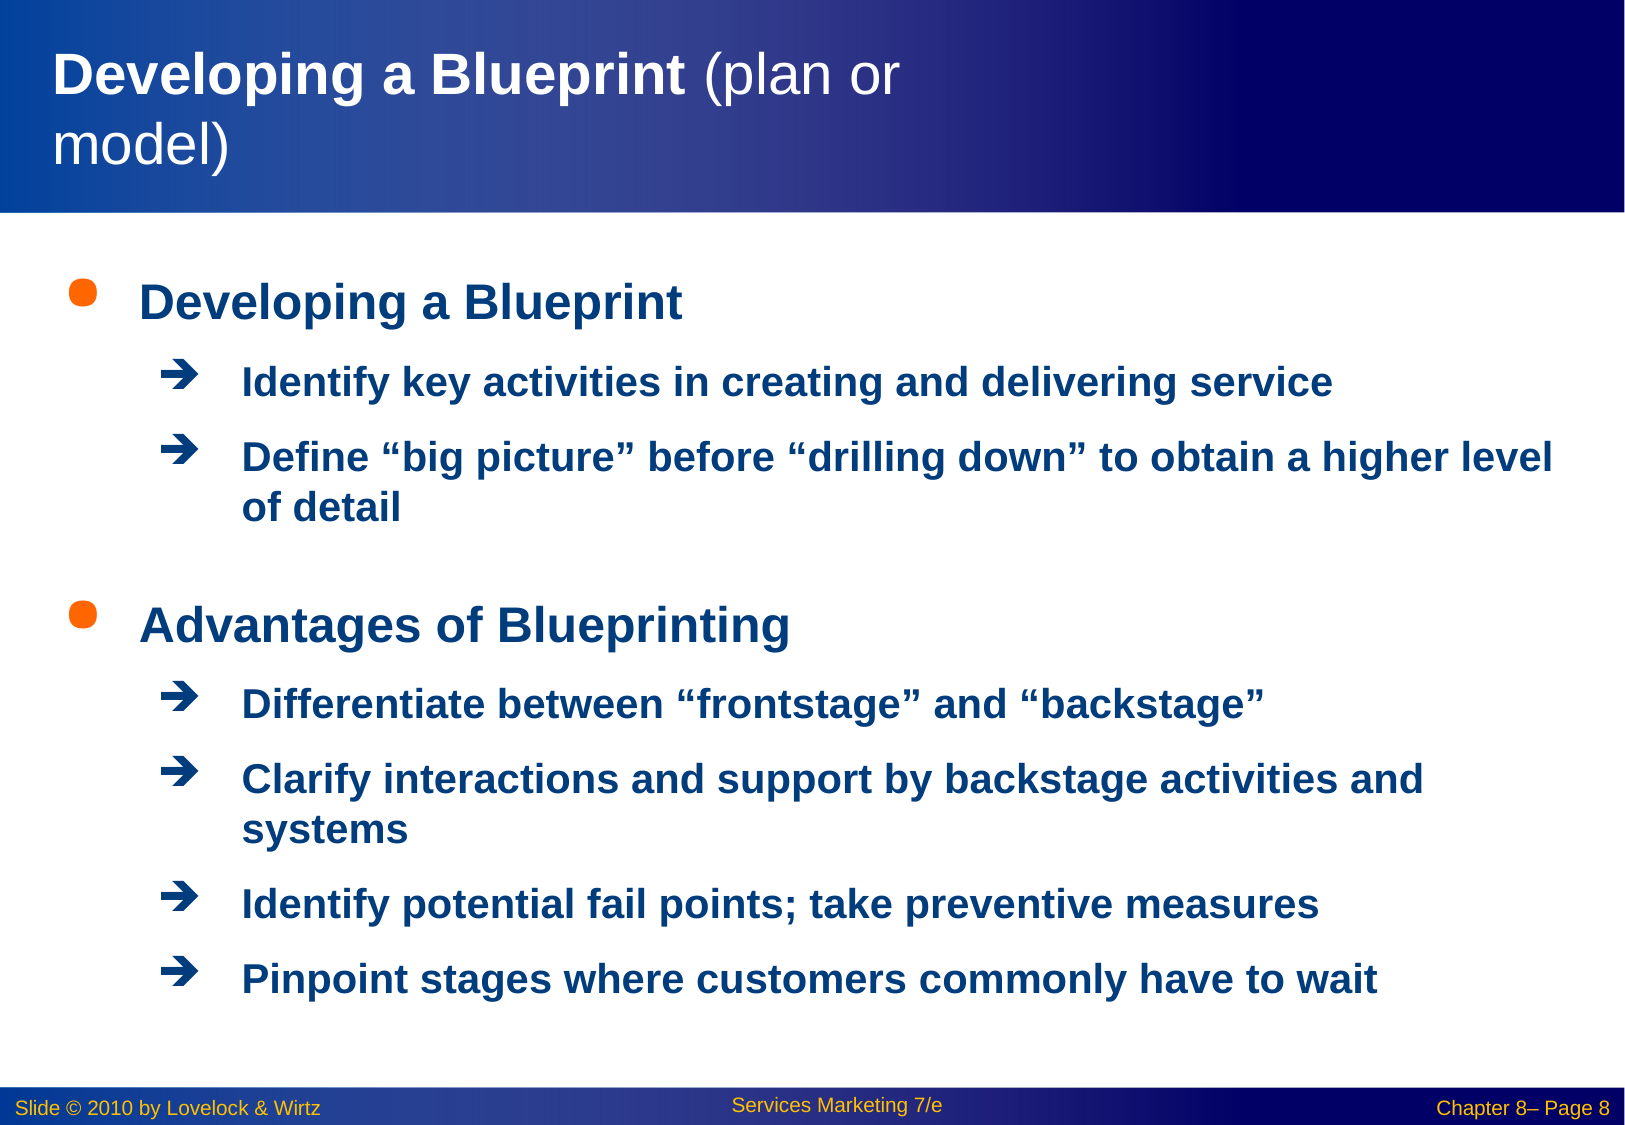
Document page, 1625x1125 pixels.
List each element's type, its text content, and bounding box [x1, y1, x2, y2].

list Developing a Blueprint Identify key activities in creating and delivering service Define “big picture” before “drilling down” to obtain a higher level of detail Advantages of Blueprinting Differentiate between “frontstage” and “backstage” Clarify interactions and support by backstage activities and systems Identify potential fail points; take preventive measures Pinpoint stages where customers commonly have to wait [49, 261, 1588, 1051]
title Developing a Blueprint (plan or model) [36, 37, 1088, 176]
